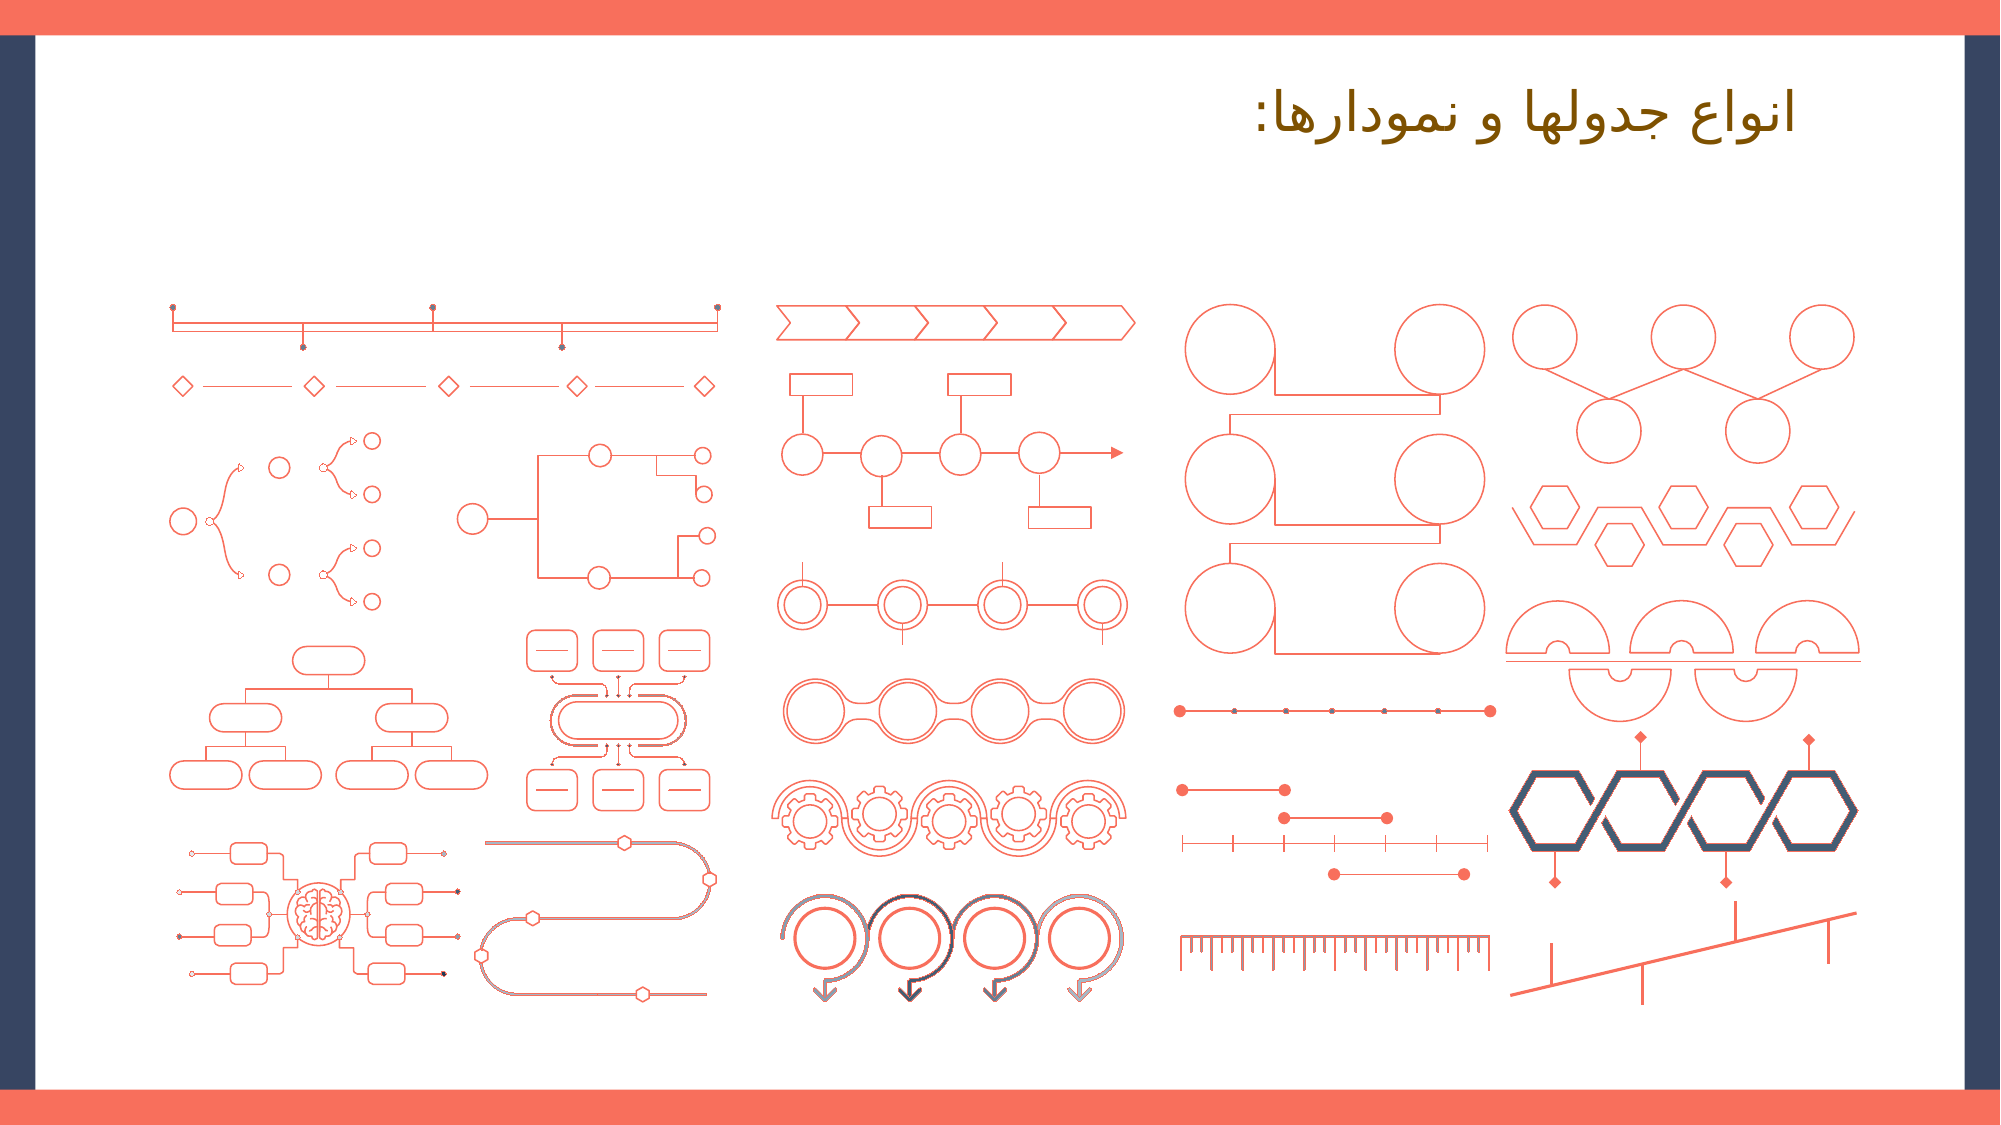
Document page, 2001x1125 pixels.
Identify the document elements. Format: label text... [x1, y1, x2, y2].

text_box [1512, 304, 1855, 464]
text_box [776, 305, 1136, 340]
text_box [1185, 304, 1485, 654]
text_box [777, 562, 1128, 646]
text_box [781, 373, 1124, 529]
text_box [780, 679, 1125, 744]
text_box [457, 444, 717, 589]
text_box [169, 646, 488, 790]
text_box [474, 835, 717, 1002]
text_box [1508, 737, 1859, 883]
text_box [780, 894, 1124, 1002]
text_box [772, 780, 1126, 857]
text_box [1512, 485, 1855, 567]
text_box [176, 842, 461, 985]
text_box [172, 376, 715, 397]
text_box انواع جدولها و نمودارها: [132, 55, 1819, 161]
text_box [1179, 708, 1491, 714]
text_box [1317, 875, 1353, 1108]
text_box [169, 432, 381, 610]
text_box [1505, 600, 1861, 722]
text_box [169, 304, 721, 351]
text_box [1510, 901, 1857, 1006]
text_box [526, 630, 710, 811]
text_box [1182, 790, 1488, 875]
